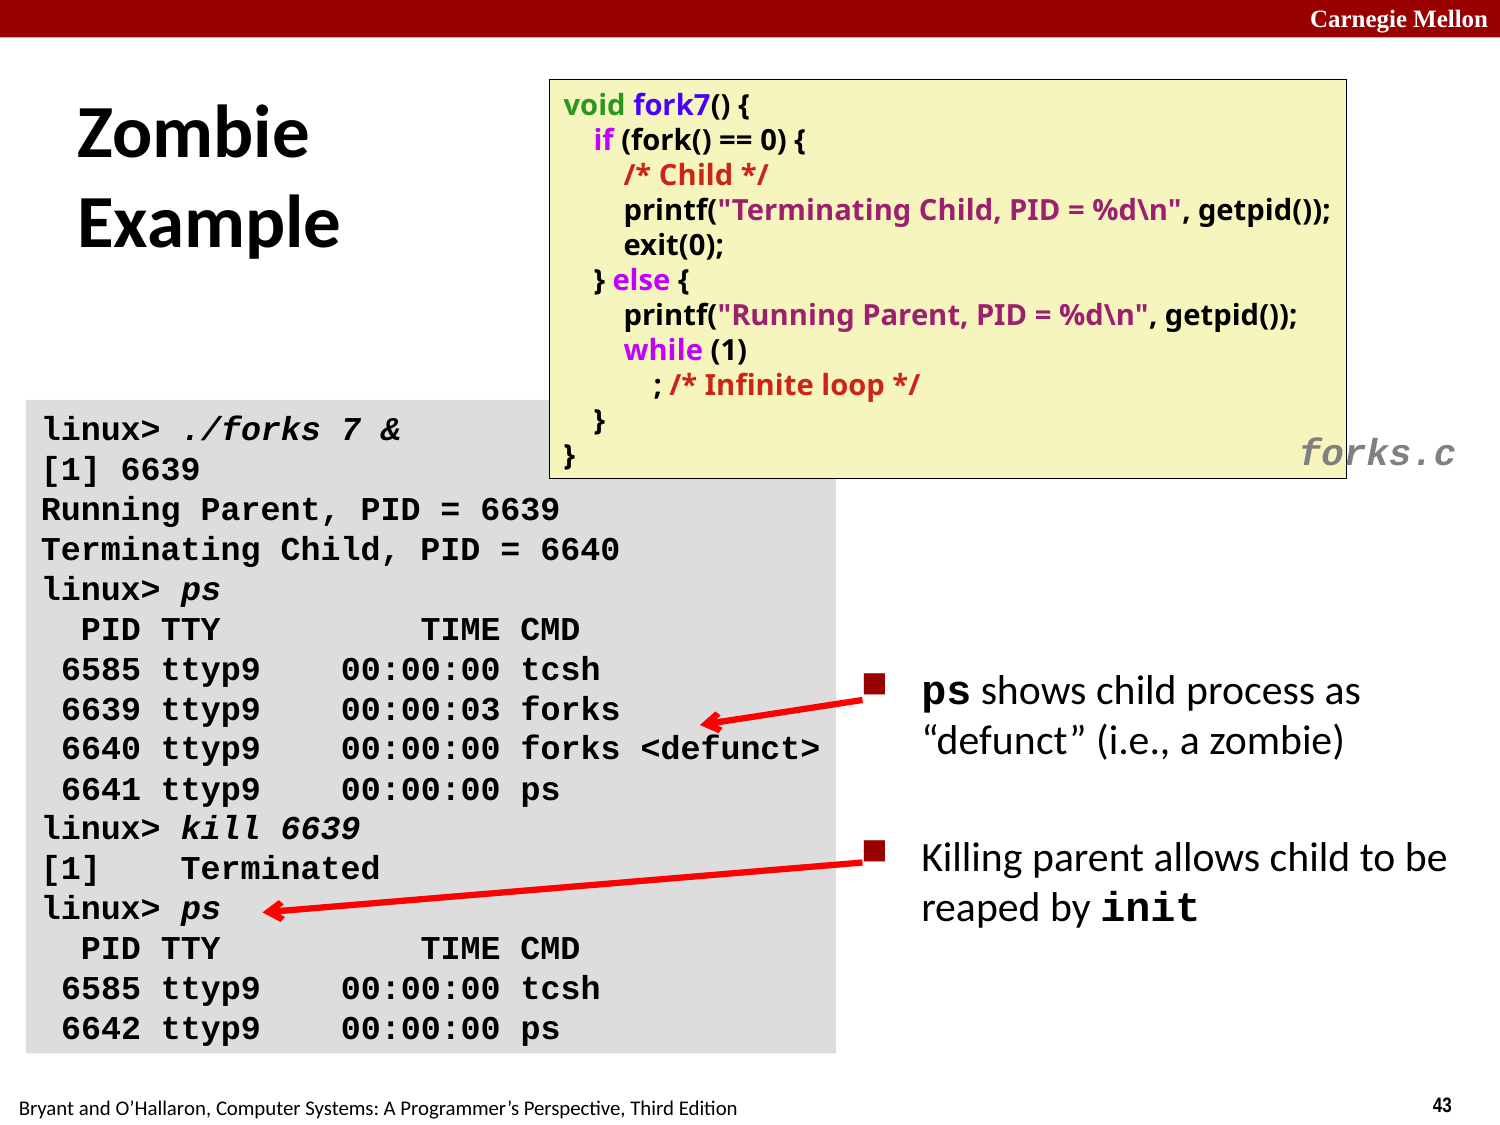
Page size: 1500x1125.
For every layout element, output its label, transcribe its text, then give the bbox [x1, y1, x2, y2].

text_box linux> ./forks 7 & [1] 6639 Running Parent, PID = 6639 Terminating Child, PID = 6640 linux> ps PID TTY TIME CMD 6585 ttyp9 00:00:00 tcsh 6639 ttyp9 00:00:03 forks 6640 ttyp9 00:00:00 forks <defunct> 6641 ttyp9 00:00:00 ps linux> kill 6639 [1] Terminated linux> ps PID TTY TIME CMD 6585 ttyp9 00:00:00 tcsh 6642 ttyp9 00:00:00 ps [26, 399, 836, 1054]
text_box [699, 699, 863, 726]
title Zombie Example [62, 82, 392, 263]
text_box void fork7() { if (fork() == 0) { /* Child */ printf("Terminating Child, PID = %d\n", getpid()); exit(0); } else { printf("Running Parent, PID = %d\n", getpid()); while (1) ; /* Infinite loop */ } } [548, 79, 1346, 479]
list ps shows child process as “defunct” (i.e., a zombie) Killing parent allows child to be reaped by init [849, 654, 1500, 1088]
text_box forks.c [1284, 424, 1472, 482]
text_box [262, 862, 863, 913]
